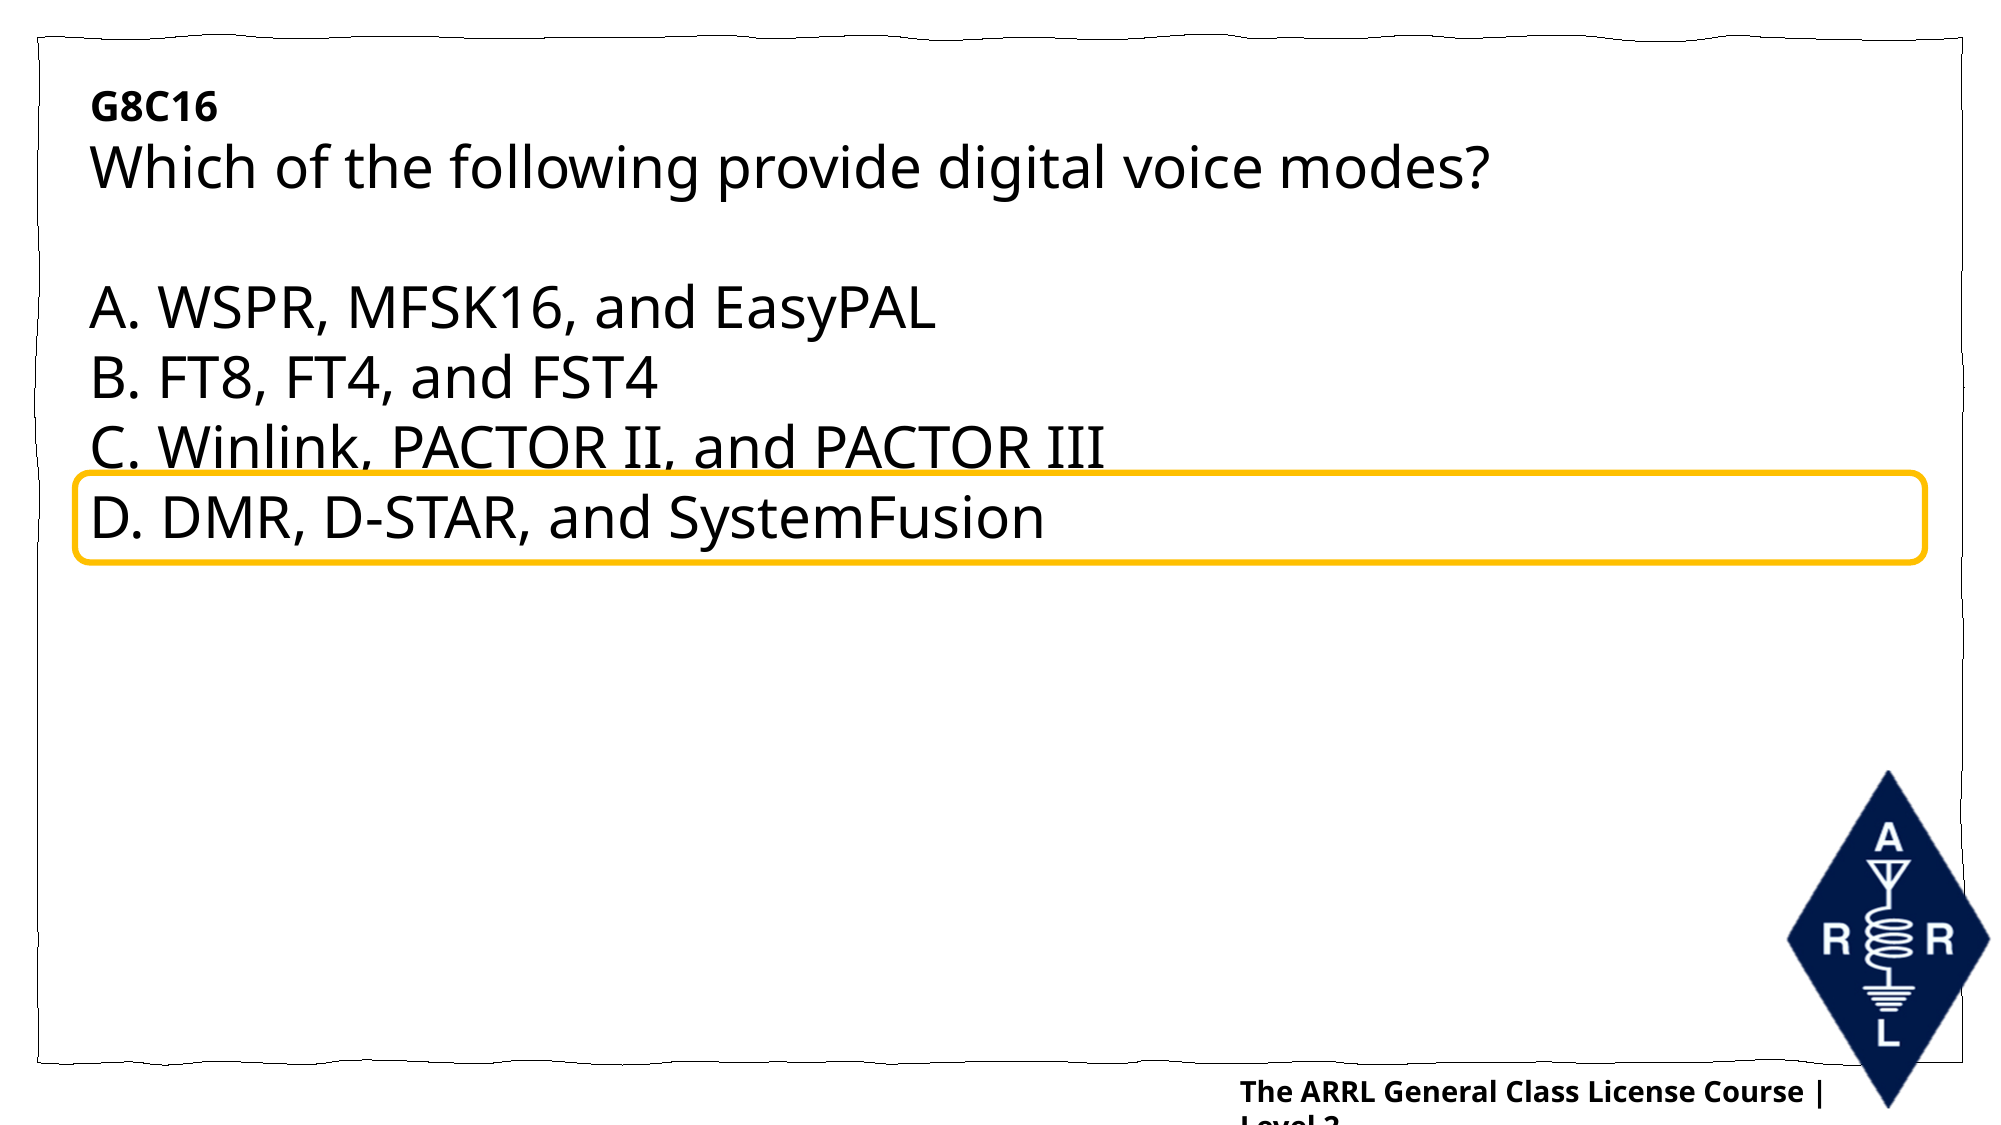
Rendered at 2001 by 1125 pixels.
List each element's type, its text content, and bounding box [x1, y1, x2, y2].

text_box G8C16 Which of the following provide digital voice modes? A. WSPR, MFSK16, and EasyPAL B. FT8, FT4, and FST4 C. Winlink, PACTOR II, and PACTOR III D. DMR, D-STAR, and SystemFusion [75, 72, 1850, 479]
picture [1773, 752, 1999, 1125]
text_box [73, 471, 1927, 564]
